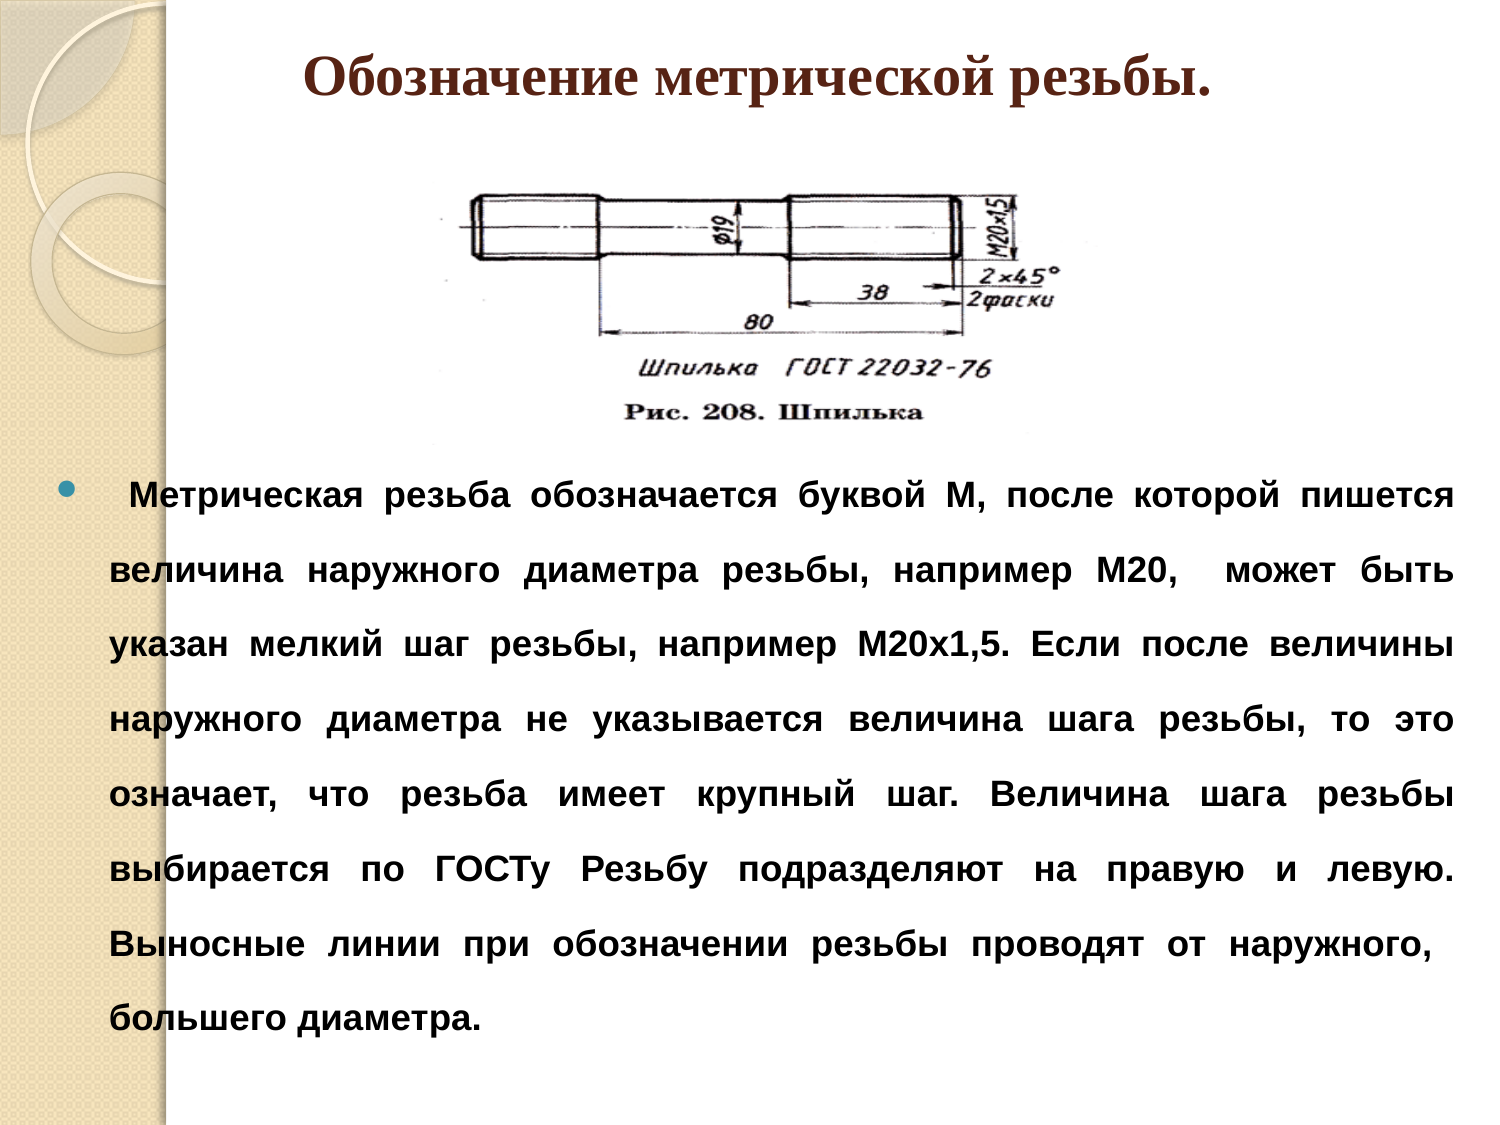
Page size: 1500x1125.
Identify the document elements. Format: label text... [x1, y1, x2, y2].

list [430, 160, 1104, 445]
list Метрическая резьба обозначается буквой М, после которой пишется величина наружного диаметра резьбы, например М20, может быть указан мелкий шаг резьбы, например М20х1,5. Если после величины наружного диаметра не указывается величина шага резьбы, то это означает, что резьба имеет крупный шаг. Величина шага резьбы выбирается по ГОСТу Резьбу подразделяют на правую и левую. Выносные линии при обозначении резьбы проводят от наружного, большего диаметра. [41, 432, 1471, 1071]
title Обозначение метрической резьбы. [82, 19, 1432, 126]
